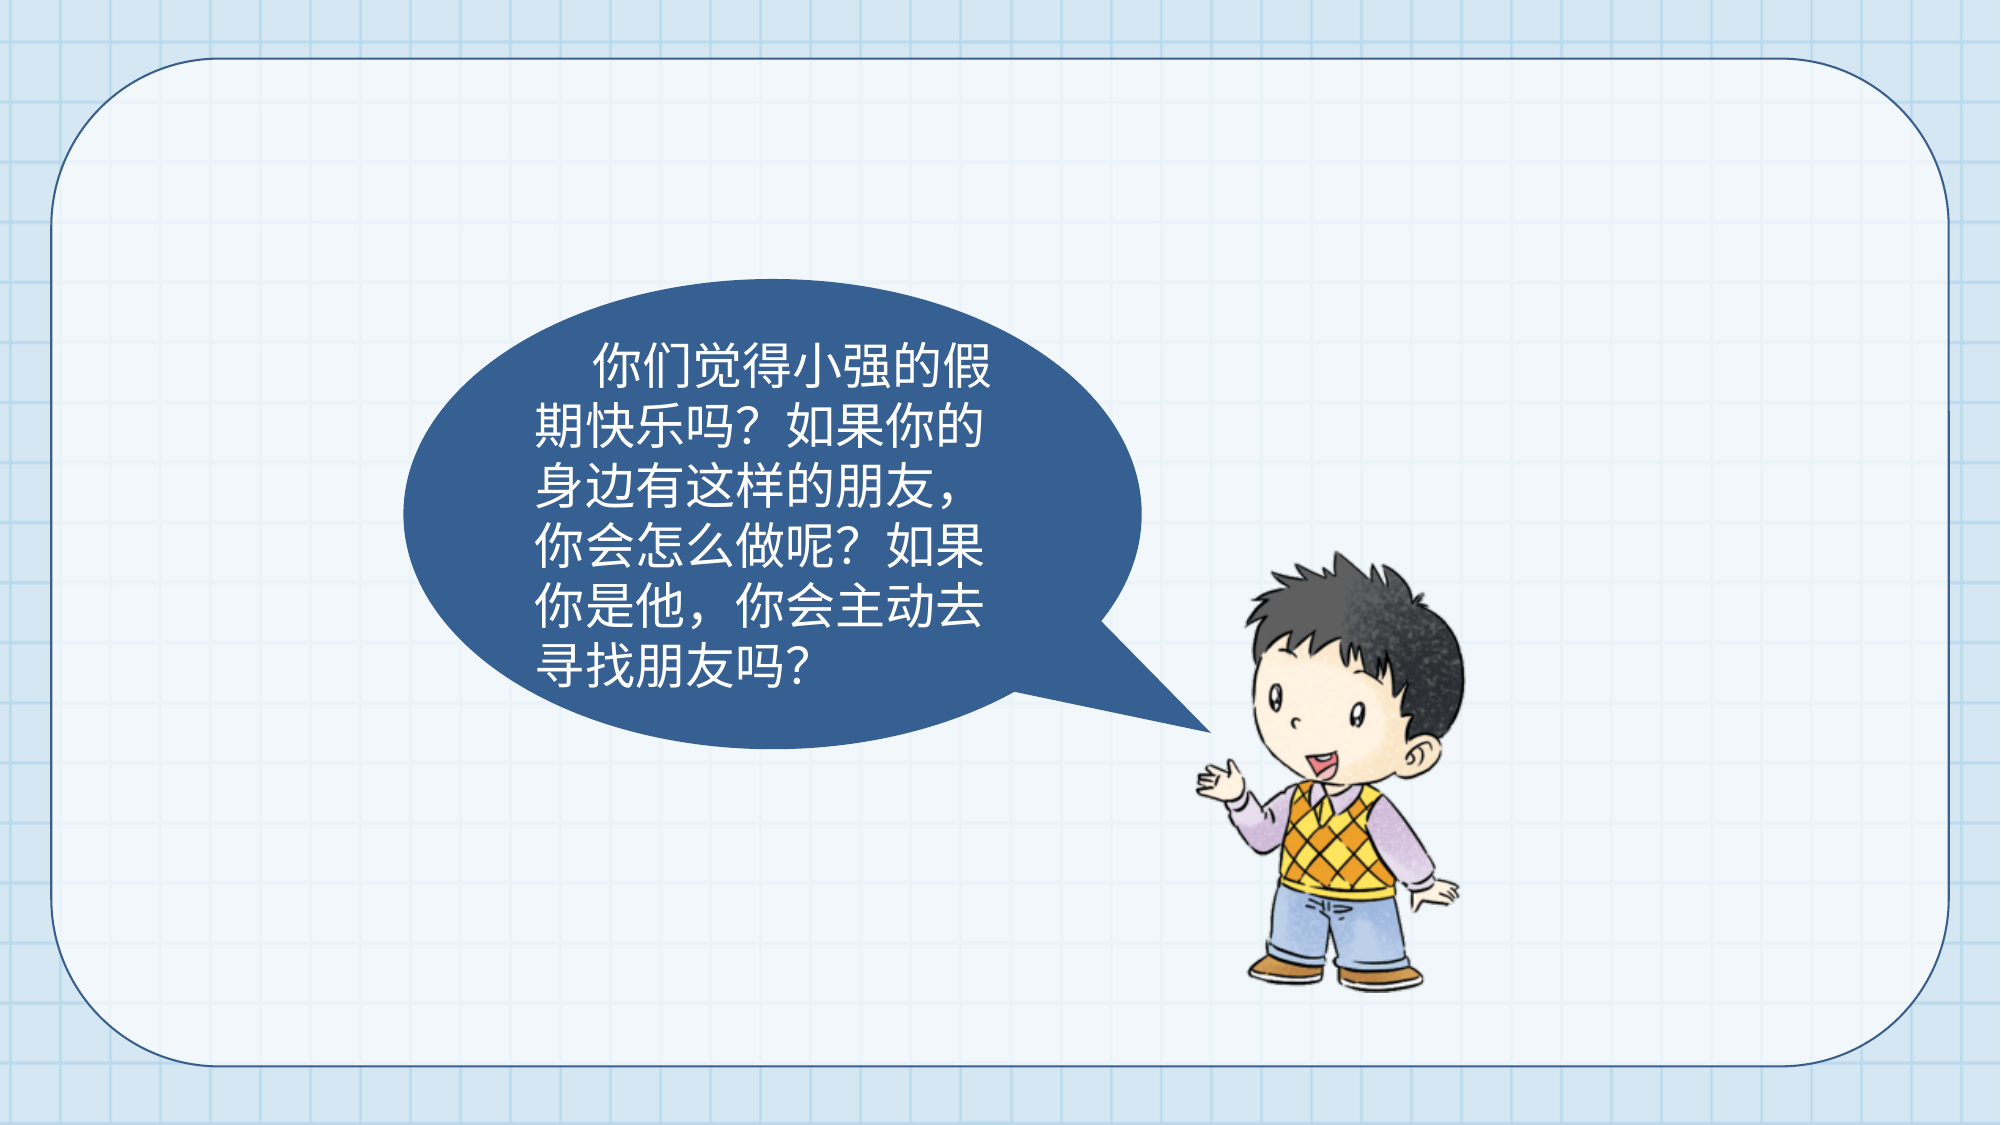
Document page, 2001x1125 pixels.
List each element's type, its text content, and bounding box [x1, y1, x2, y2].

picture [0, 0, 2000, 1125]
text_box 你们觉得小强的假期快乐吗？如果你的身边有这样的朋友，你会怎么做呢？如果你是他，你会主动去寻找朋友吗？ [403, 278, 1195, 750]
